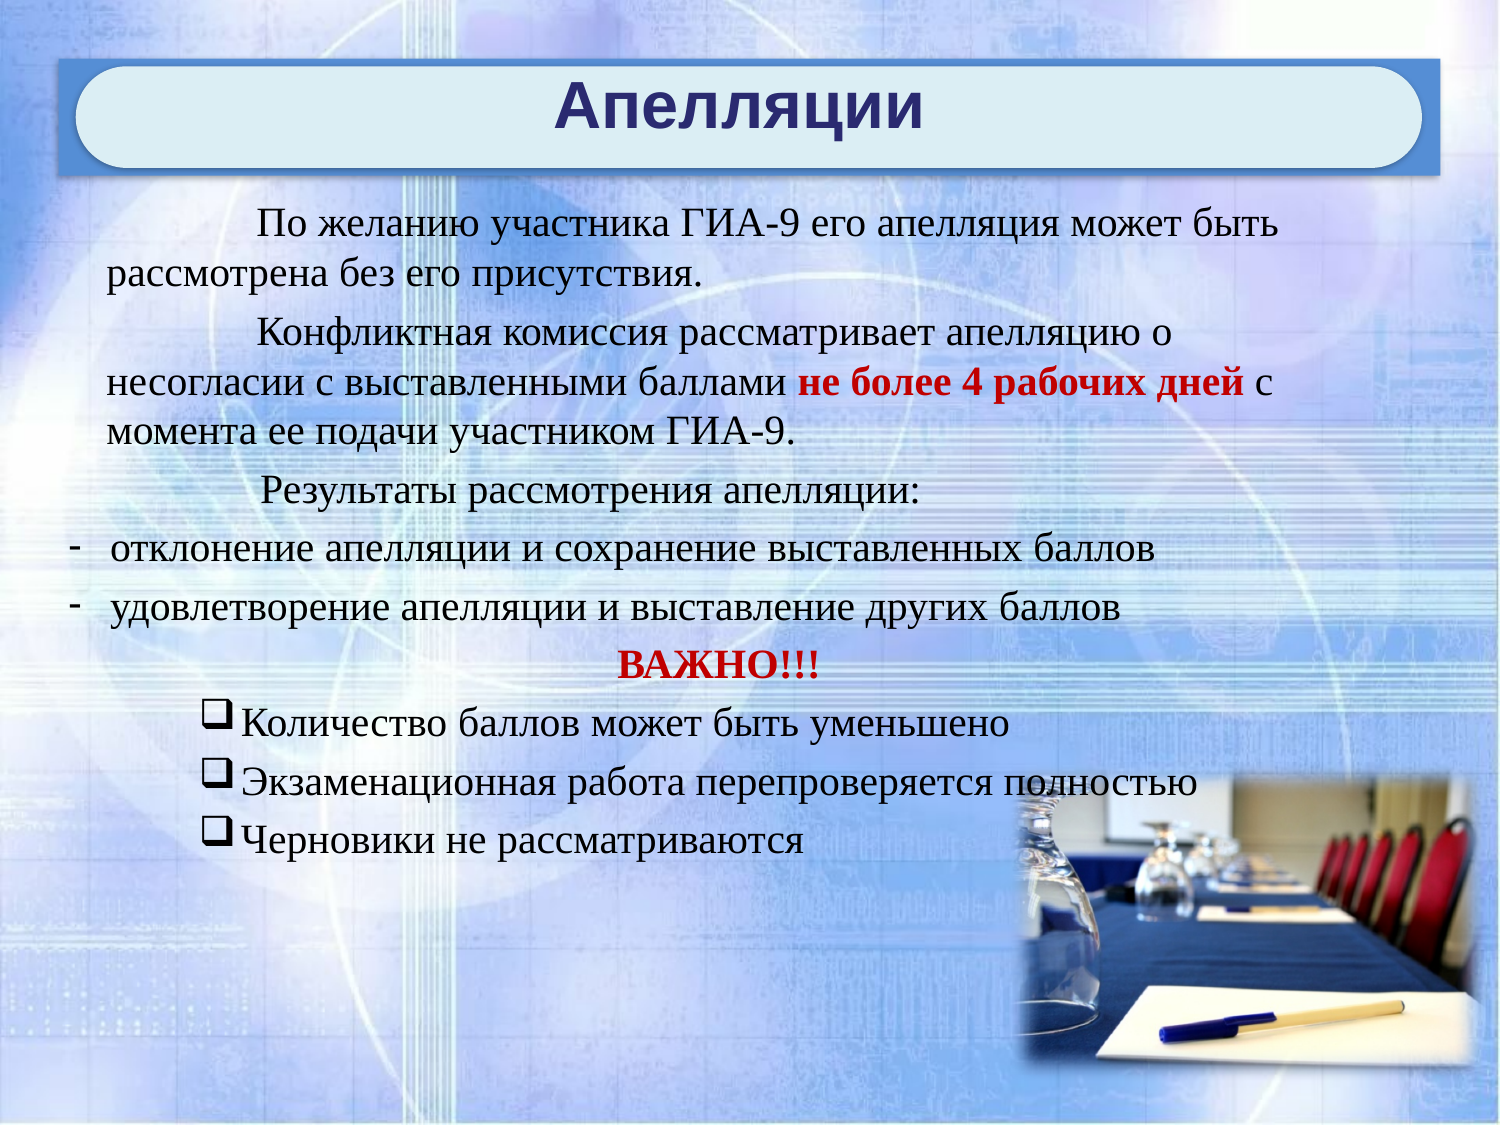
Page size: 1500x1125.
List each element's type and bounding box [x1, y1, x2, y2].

picture [0, 0, 1500, 1125]
text_box [58, 58, 1441, 176]
